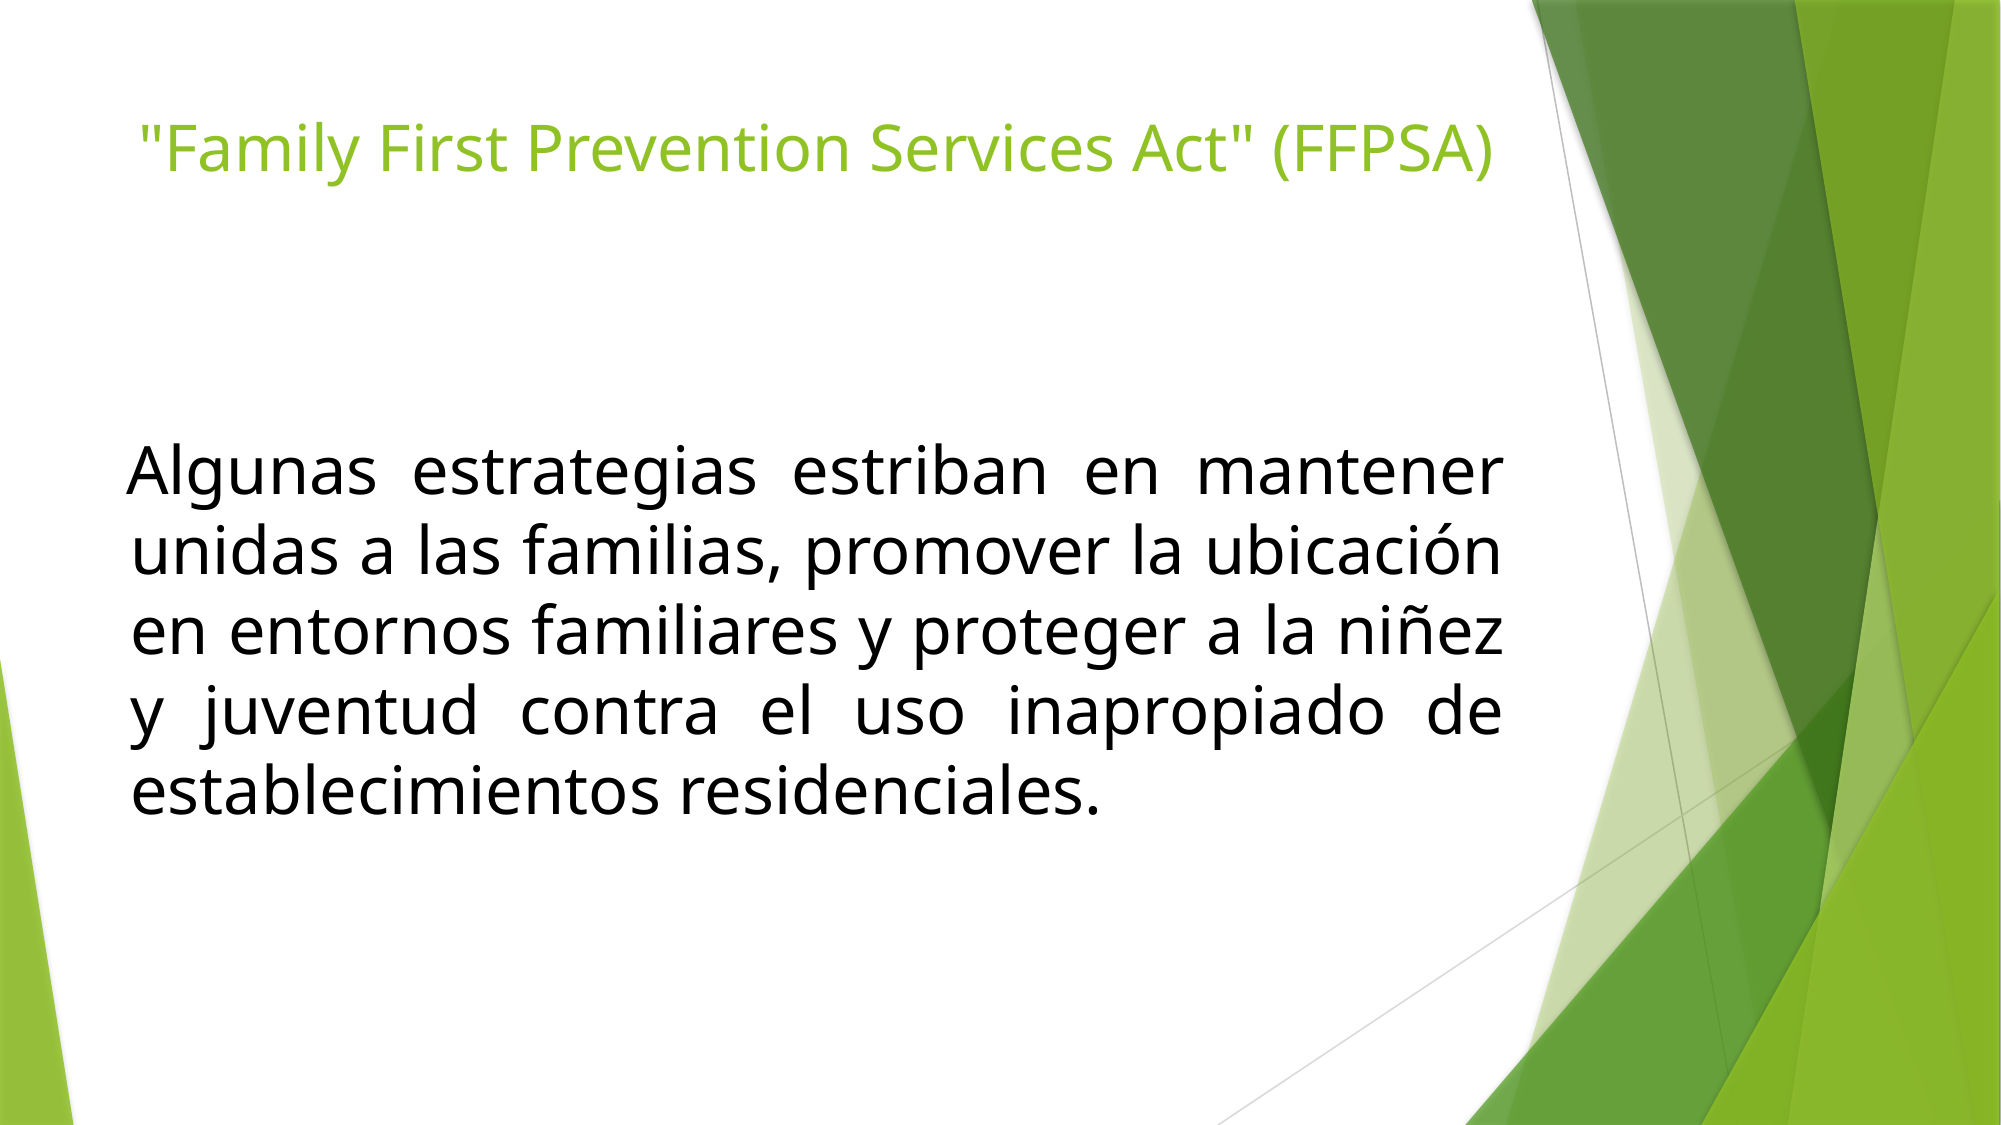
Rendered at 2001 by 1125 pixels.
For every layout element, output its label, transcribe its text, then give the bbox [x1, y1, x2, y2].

title "Family First Prevention Services Act" (FFPSA) [111, 99, 1522, 317]
list Algunas estrategias estriban en mantener unidas a las familias, promover la ubicación en entornos familiares y proteger a la niñez y juventud contra el uso inapropiado de establecimientos residenciales. [111, 354, 1522, 992]
